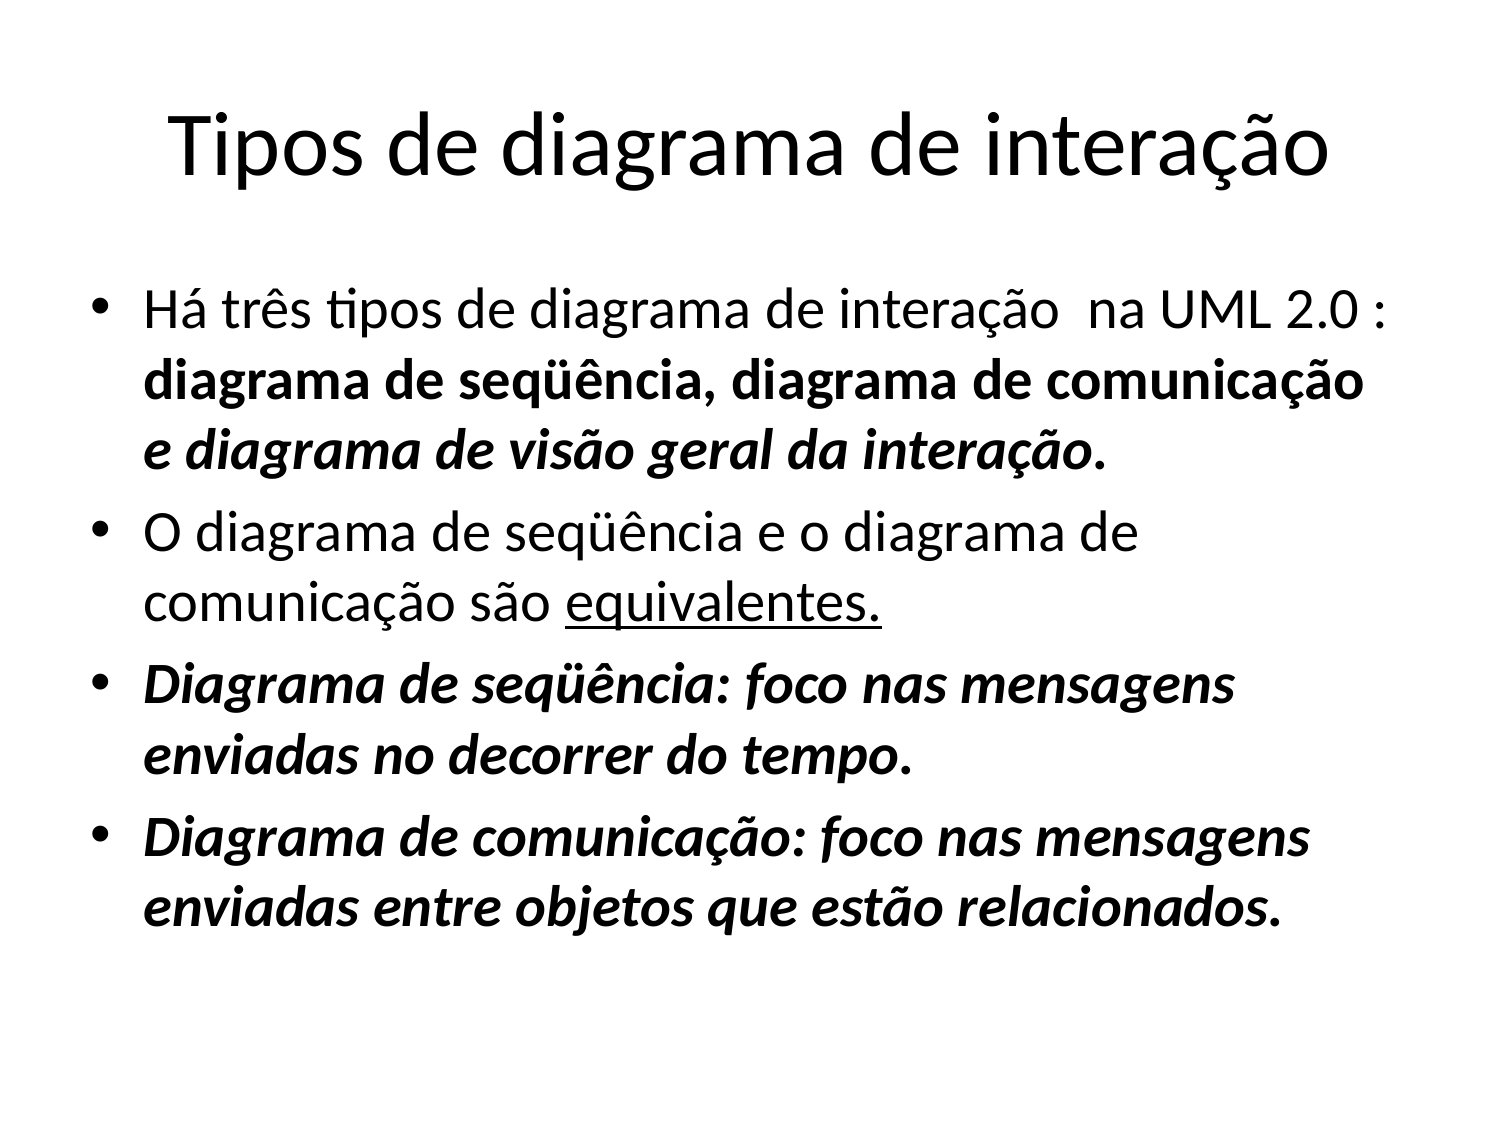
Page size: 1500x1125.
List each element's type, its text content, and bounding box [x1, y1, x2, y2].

title Tipos de diagrama de interação [75, 45, 1425, 233]
list Há três tipos de diagrama de interação na UML 2.0 : diagrama de seqüência, diagrama de comunicação e diagrama de visão geral da interação. O diagrama de seqüência e o diagrama de comunicação são equivalentes. Diagrama de seqüência: foco nas mensagens enviadas no decorrer do tempo. Diagrama de comunicação: foco nas mensagens enviadas entre objetos que estão relacionados. [75, 262, 1425, 1005]
